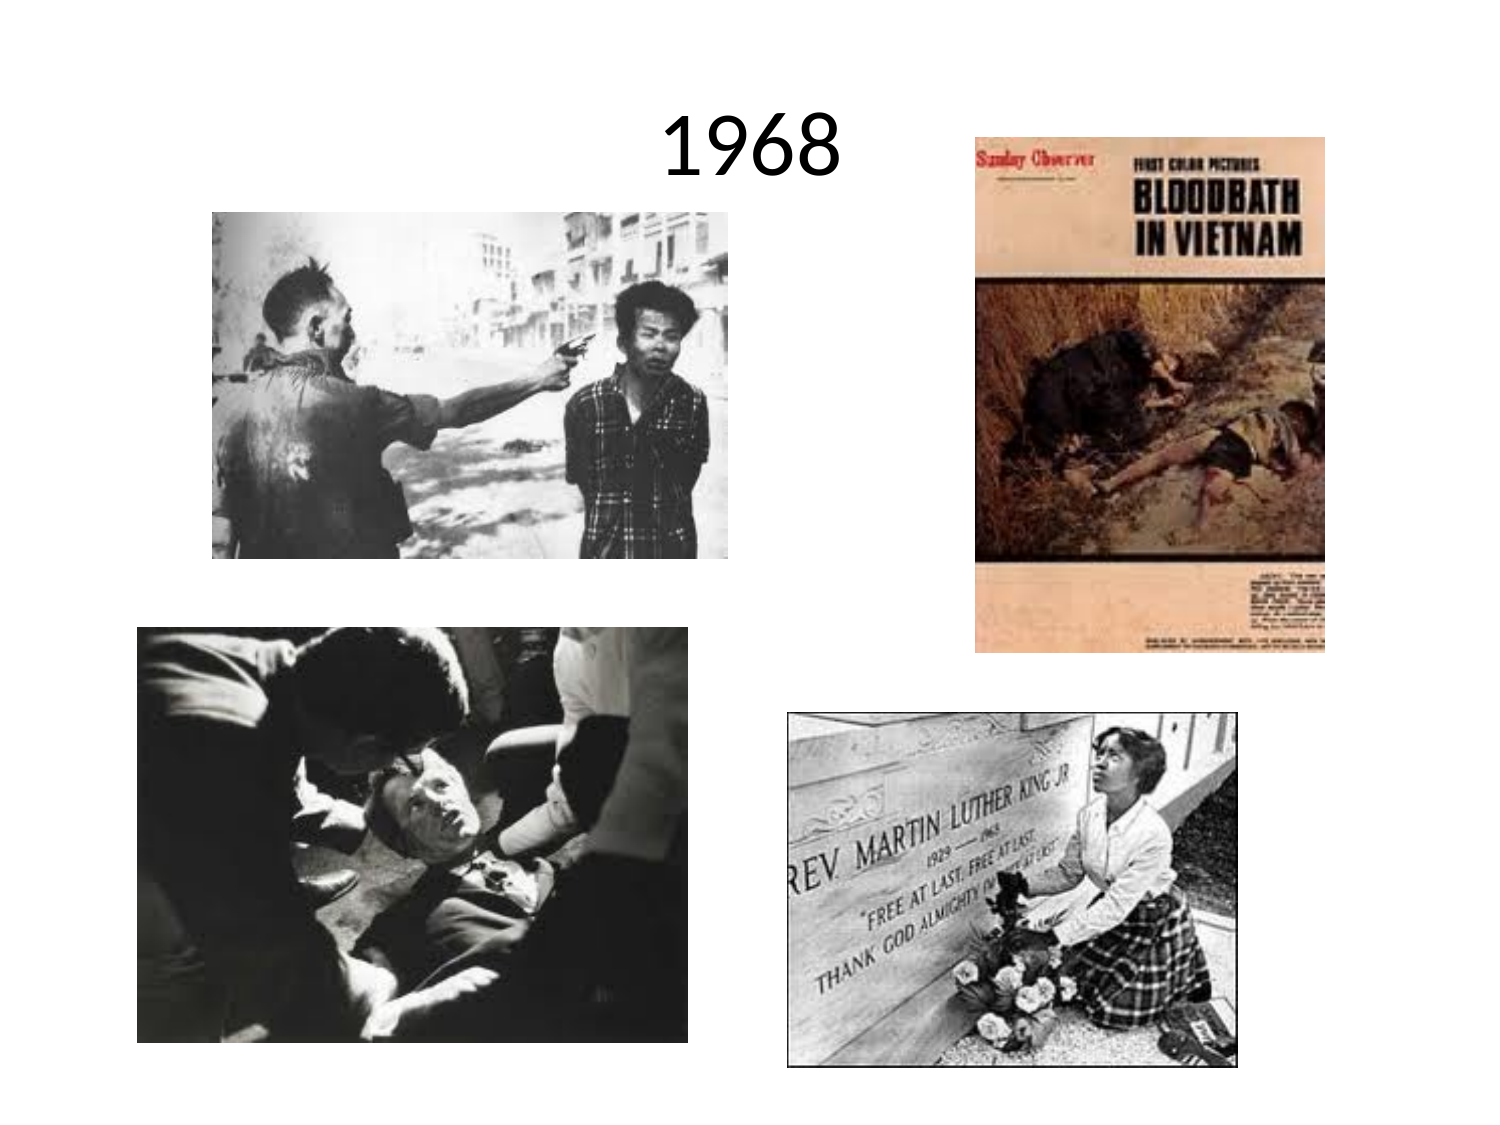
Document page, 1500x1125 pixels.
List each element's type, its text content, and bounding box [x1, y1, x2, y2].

title 1968 [75, 45, 1425, 233]
picture [137, 627, 688, 1043]
picture [974, 137, 1326, 653]
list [212, 212, 729, 559]
picture [787, 712, 1238, 1069]
